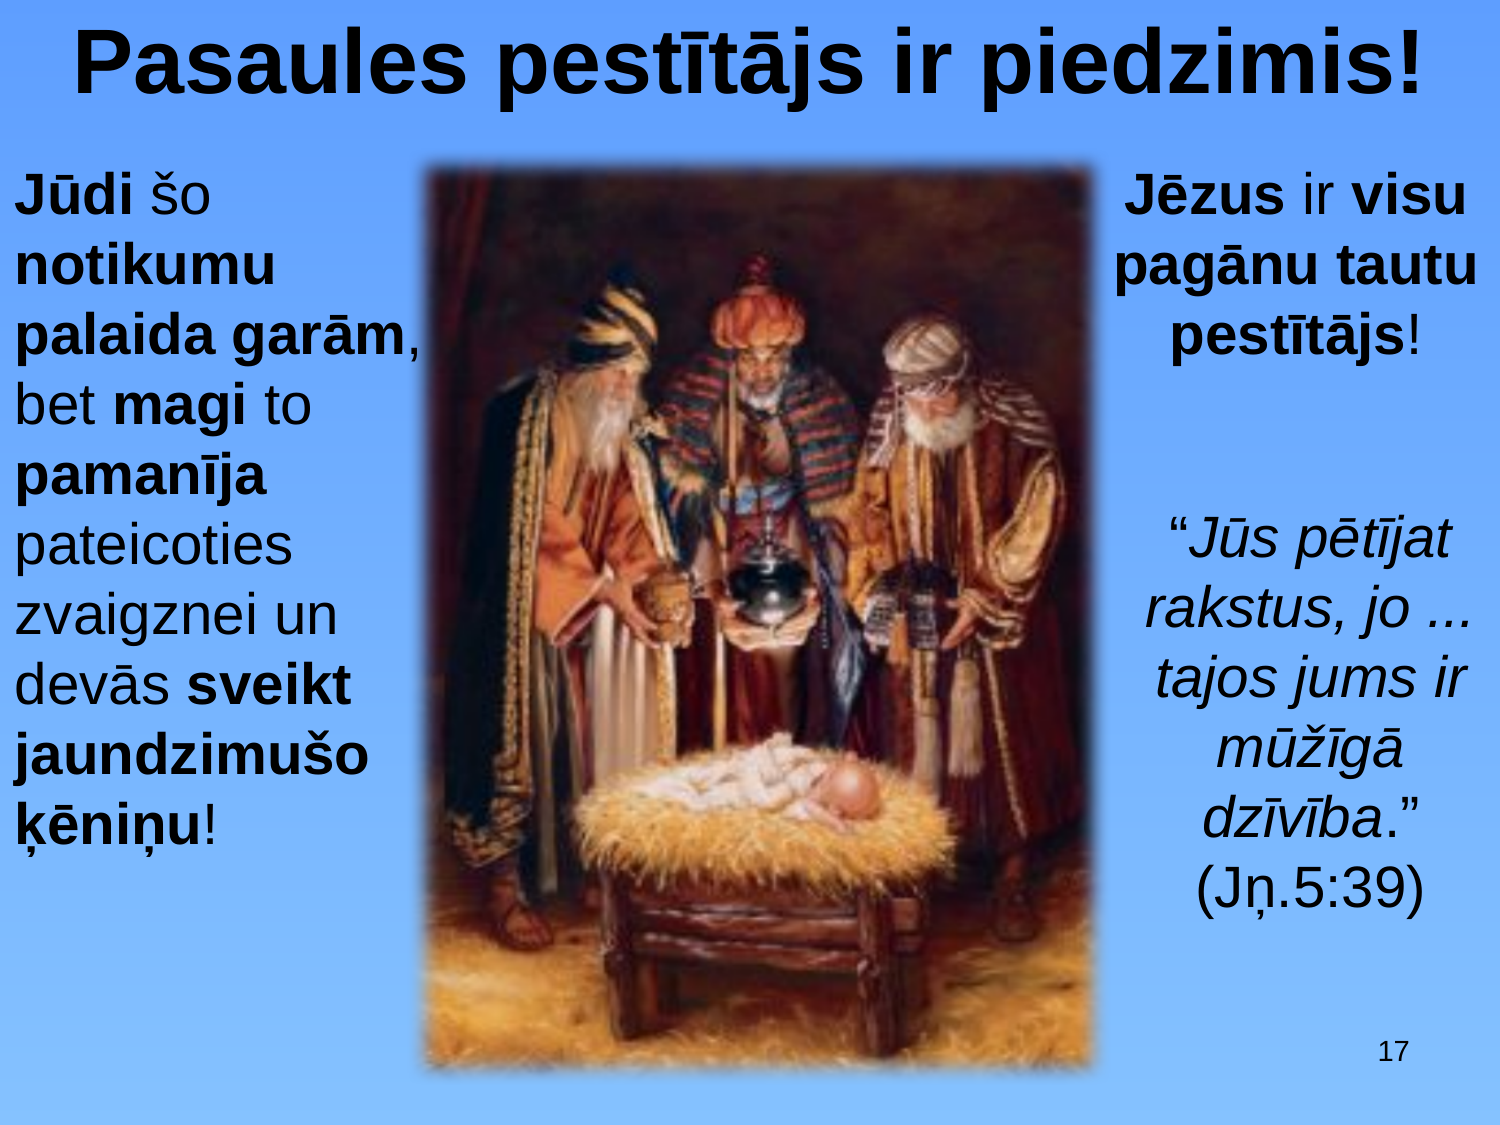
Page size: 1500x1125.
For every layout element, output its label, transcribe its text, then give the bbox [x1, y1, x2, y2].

text_box Jūdi šo notikumu palaida garām, bet magi to pamanīja pateicoties zvaigznei un devās sveikt jaundzimušo ķēniņu! [0, 148, 406, 864]
slide_number 17 [1074, 1024, 1426, 1103]
title Pasaules pestītājs ir piedzimis! [0, 0, 1500, 114]
text_box Jēzus ir visu pagānu tautu pestītājs! [1112, 149, 1500, 374]
picture [407, 148, 1111, 1087]
text_box “Jūs pētījat rakstus, jo ... tajos jums ir mūžīgā dzīvība.” (Jņ.5:39) [1121, 491, 1500, 927]
